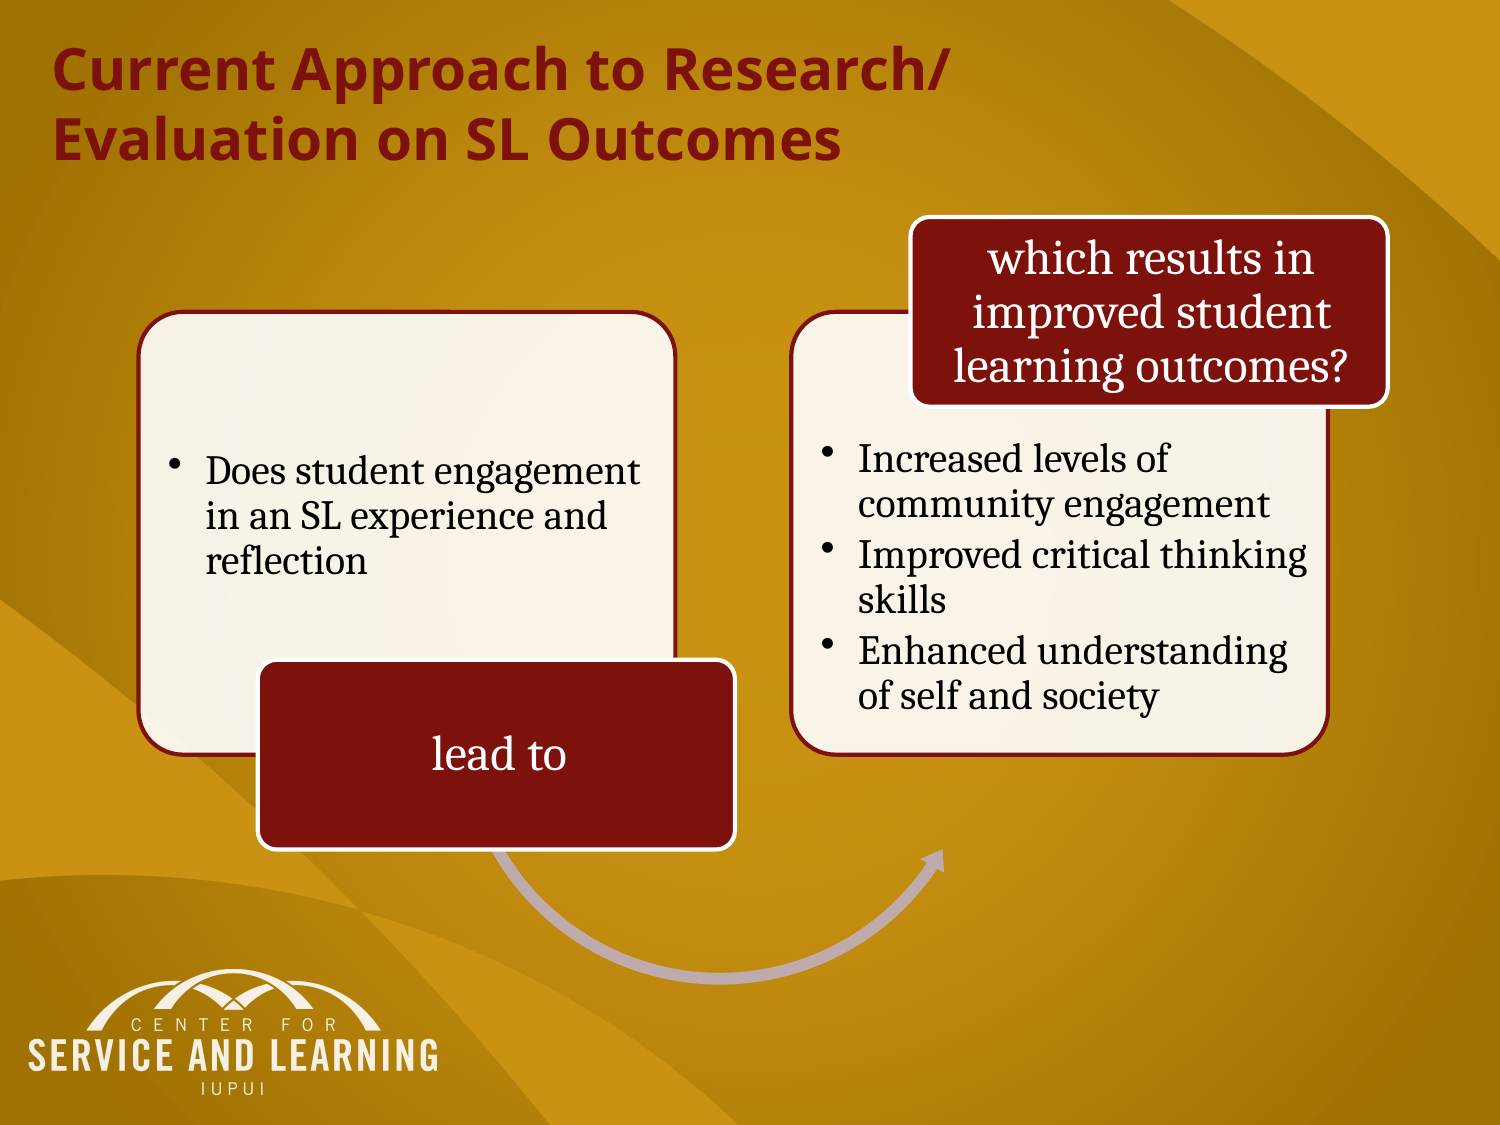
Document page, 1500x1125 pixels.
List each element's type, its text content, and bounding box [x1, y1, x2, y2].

picture [0, 0, 1500, 1125]
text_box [137, 30, 1389, 1036]
text_box Current Approach to Research/ Evaluation on SL Outcomes [36, 24, 1033, 180]
